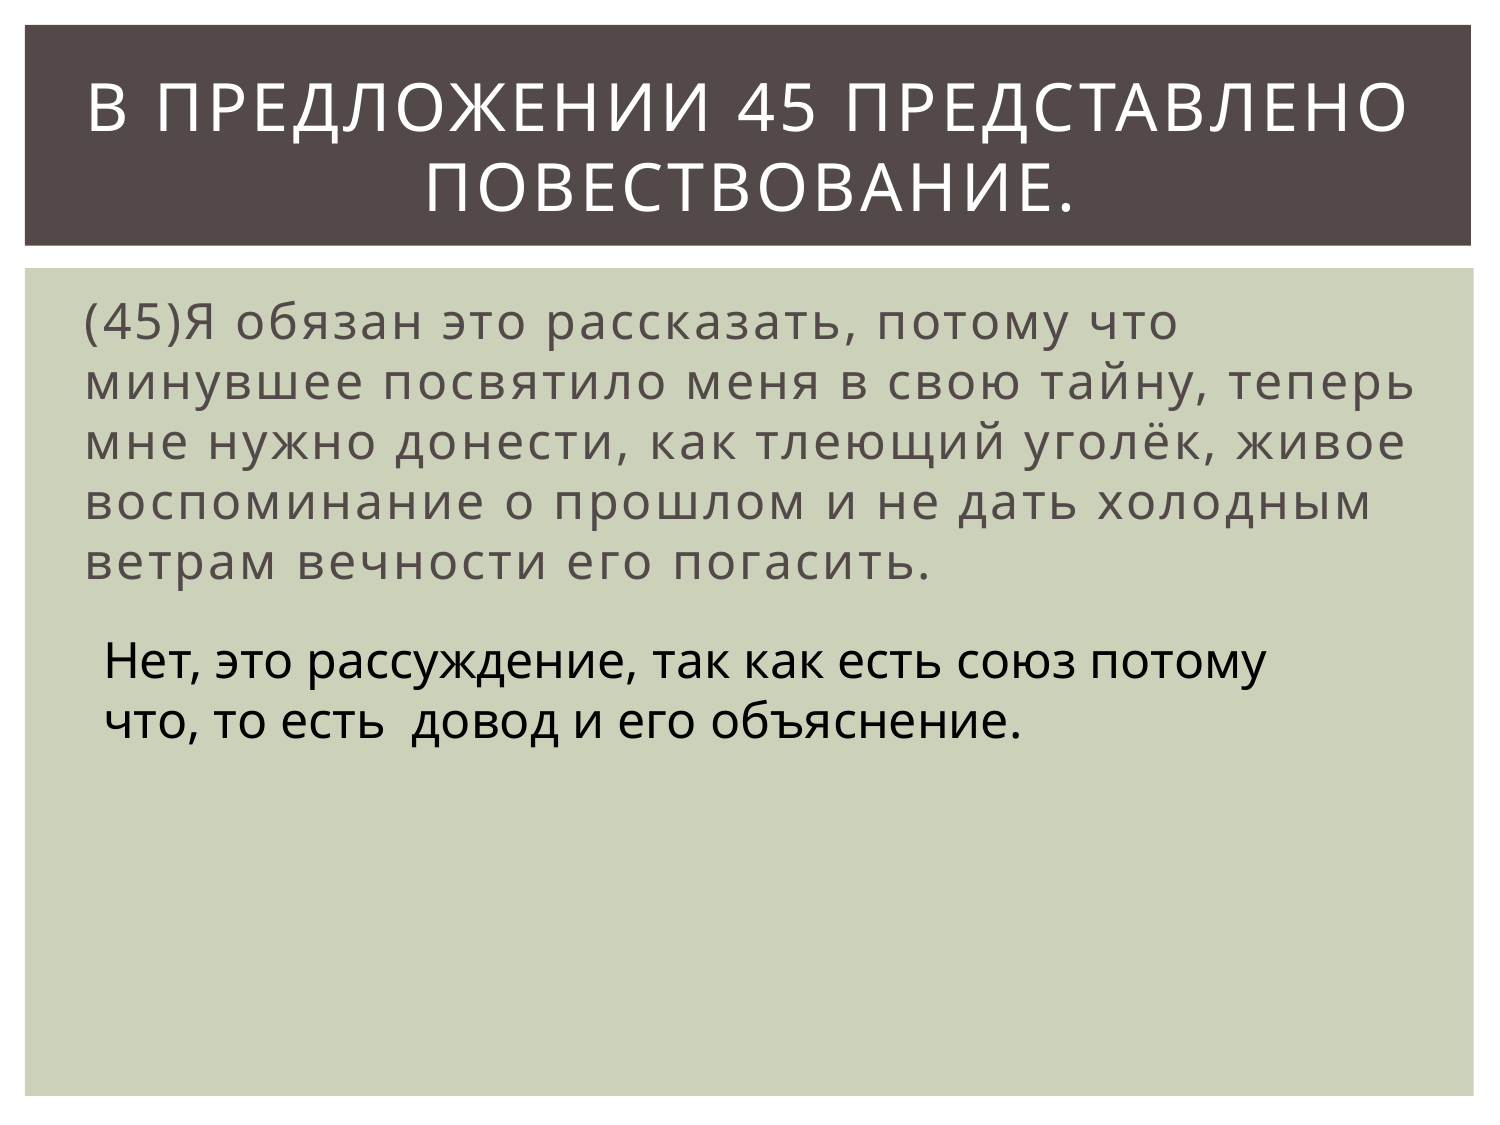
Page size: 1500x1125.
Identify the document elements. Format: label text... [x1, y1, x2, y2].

list (45)Я обязан это рассказать, потому что минувшее посвятило меня в свою тайну, теперь мне нужно донести, как тлеющий уголёк, живое воспоминание о прошлом и не дать холодным ветрам вечности его погасить. [62, 281, 1442, 1005]
title В предложении 45 представлено повествование. [62, 58, 1438, 232]
text_box Нет, это рассуждение, так как есть союз потому что, то есть довод и его объяснение. [88, 621, 1388, 757]
